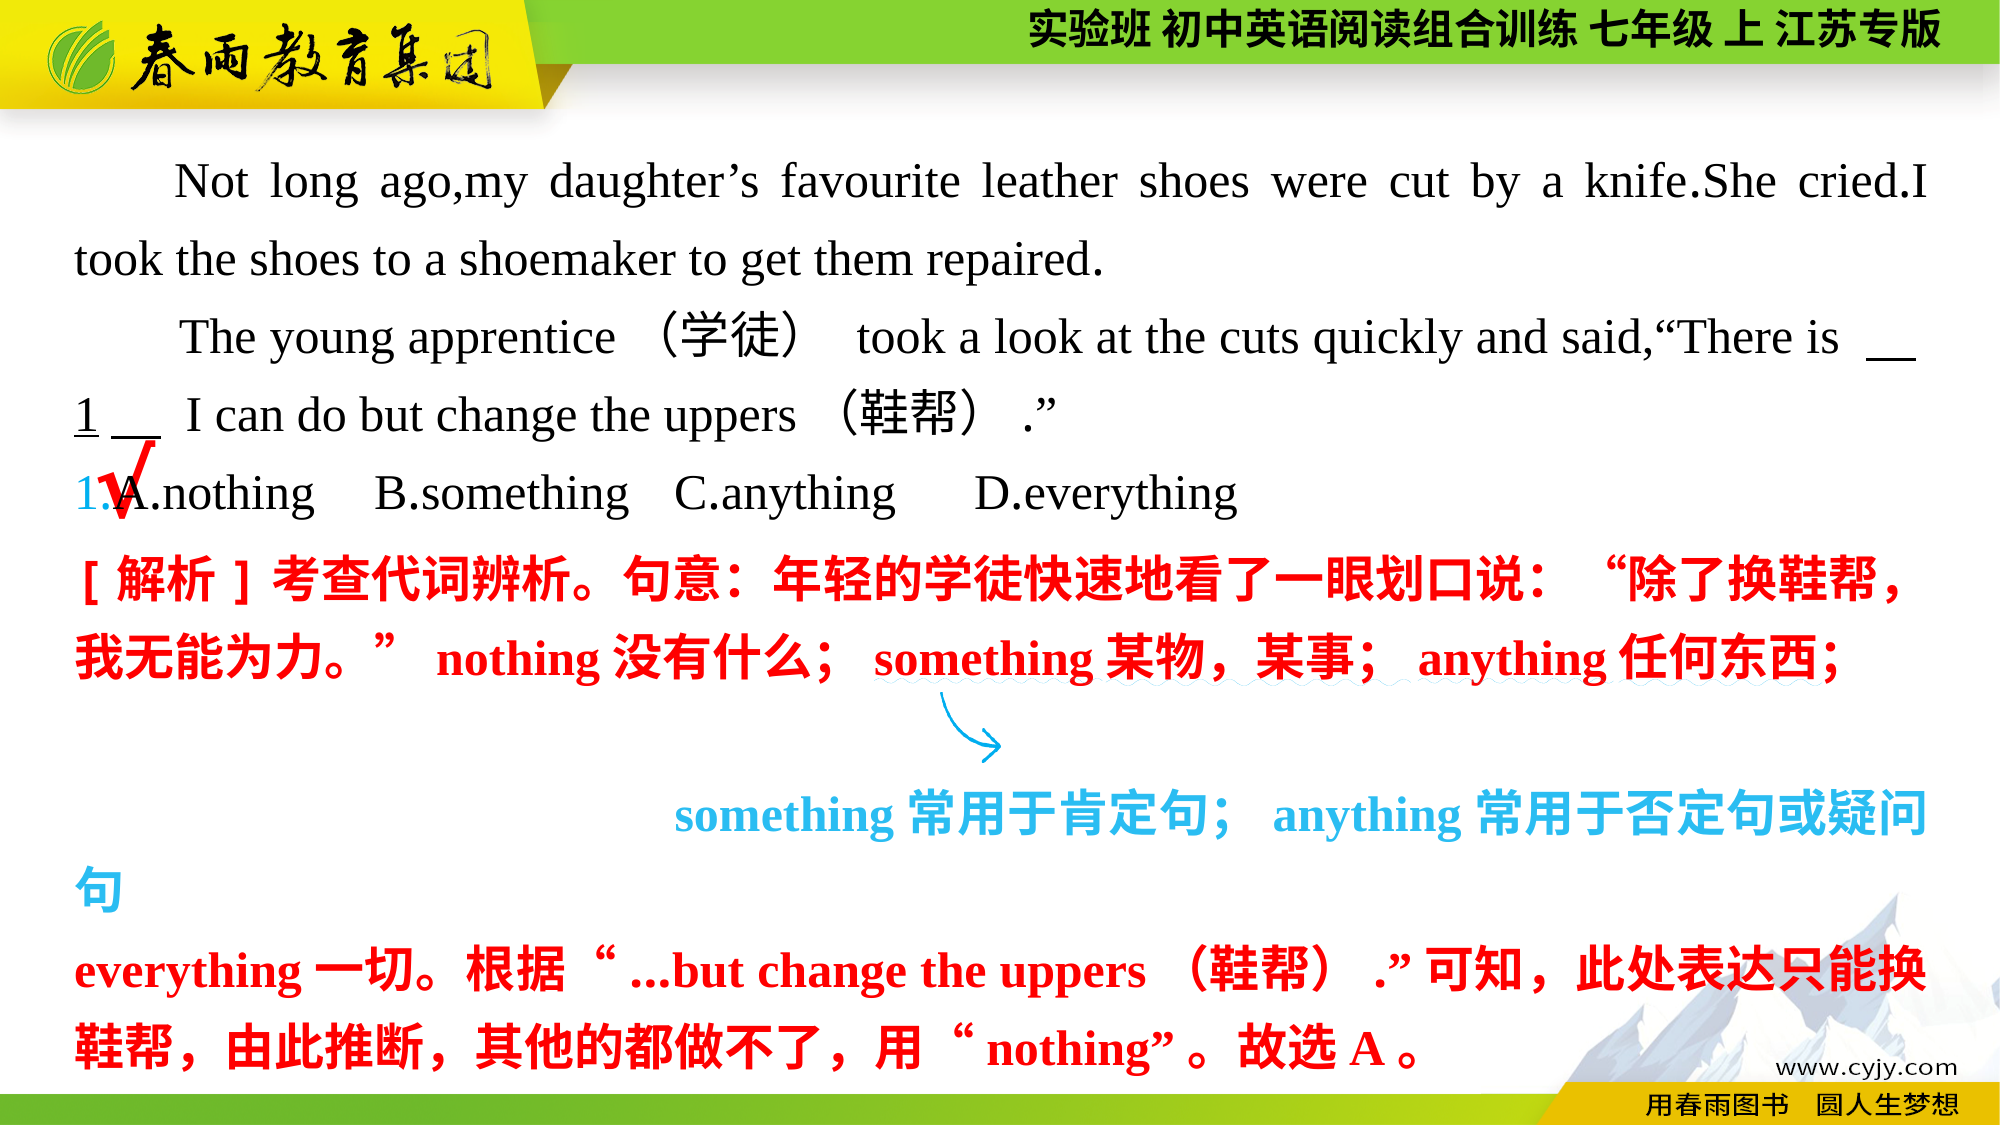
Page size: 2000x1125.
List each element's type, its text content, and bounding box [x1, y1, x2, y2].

picture [0, 0, 2000, 1125]
text_box [解析]考查代词辨析。句意：年轻的学徒快速地看了一眼划口说：“除了换鞋帮，我无能为力。”nothing没有什么；something某物，某事；anything任何东西； something常用于肯定句；anything常用于否定句或疑问句 everything一切。根据“...but change the uppers（鞋帮）.”可知，此处表达只能换鞋帮，由此推断，其他的都做不了，用“nothing”。故选A。 [59, 521, 1944, 1083]
list Not long ago,my daughter’s favourite leather shoes were cut by a knife.She cried.I took the shoes to a shoemaker to get them repaired. The young apprentice（学徒） took a look at the cuts quickly and said,“There is 1 I can do but change the uppers（鞋帮）.” 1.A.nothing B.something C.anything D.everything [59, 122, 1944, 521]
